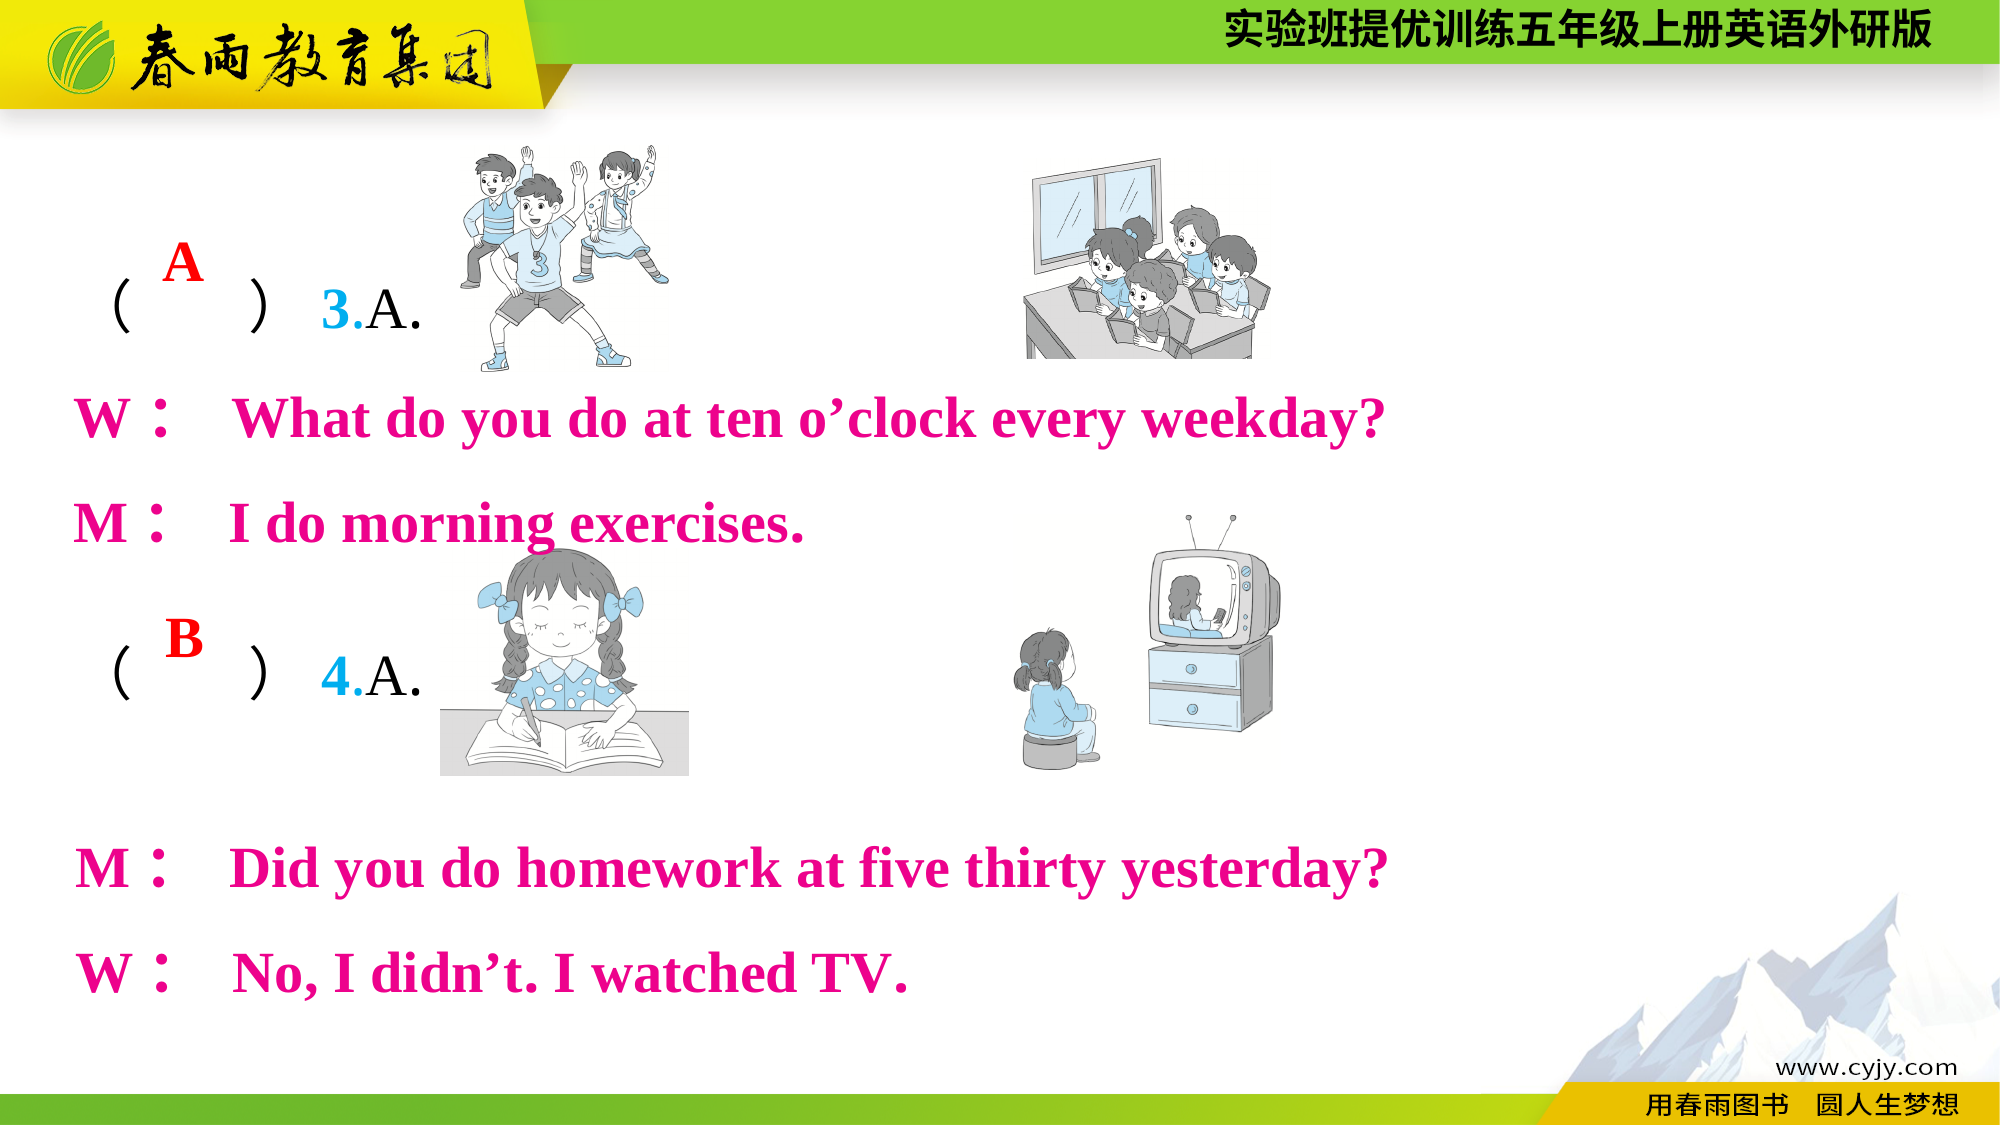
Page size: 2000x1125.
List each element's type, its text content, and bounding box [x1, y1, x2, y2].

text_box A [147, 215, 220, 301]
text_box M： Did you do homework at five thirty yesterday? W： No, I didn’t. I watched TV. [60, 786, 1501, 1012]
list （ ）3.A. B. （ ）4.A. B. [59, 122, 1944, 734]
text_box W： What do you do at ten o’clock every weekday? M： I do morning exercises. [59, 336, 1500, 562]
text_box B [150, 591, 220, 677]
picture [0, 0, 2000, 1125]
